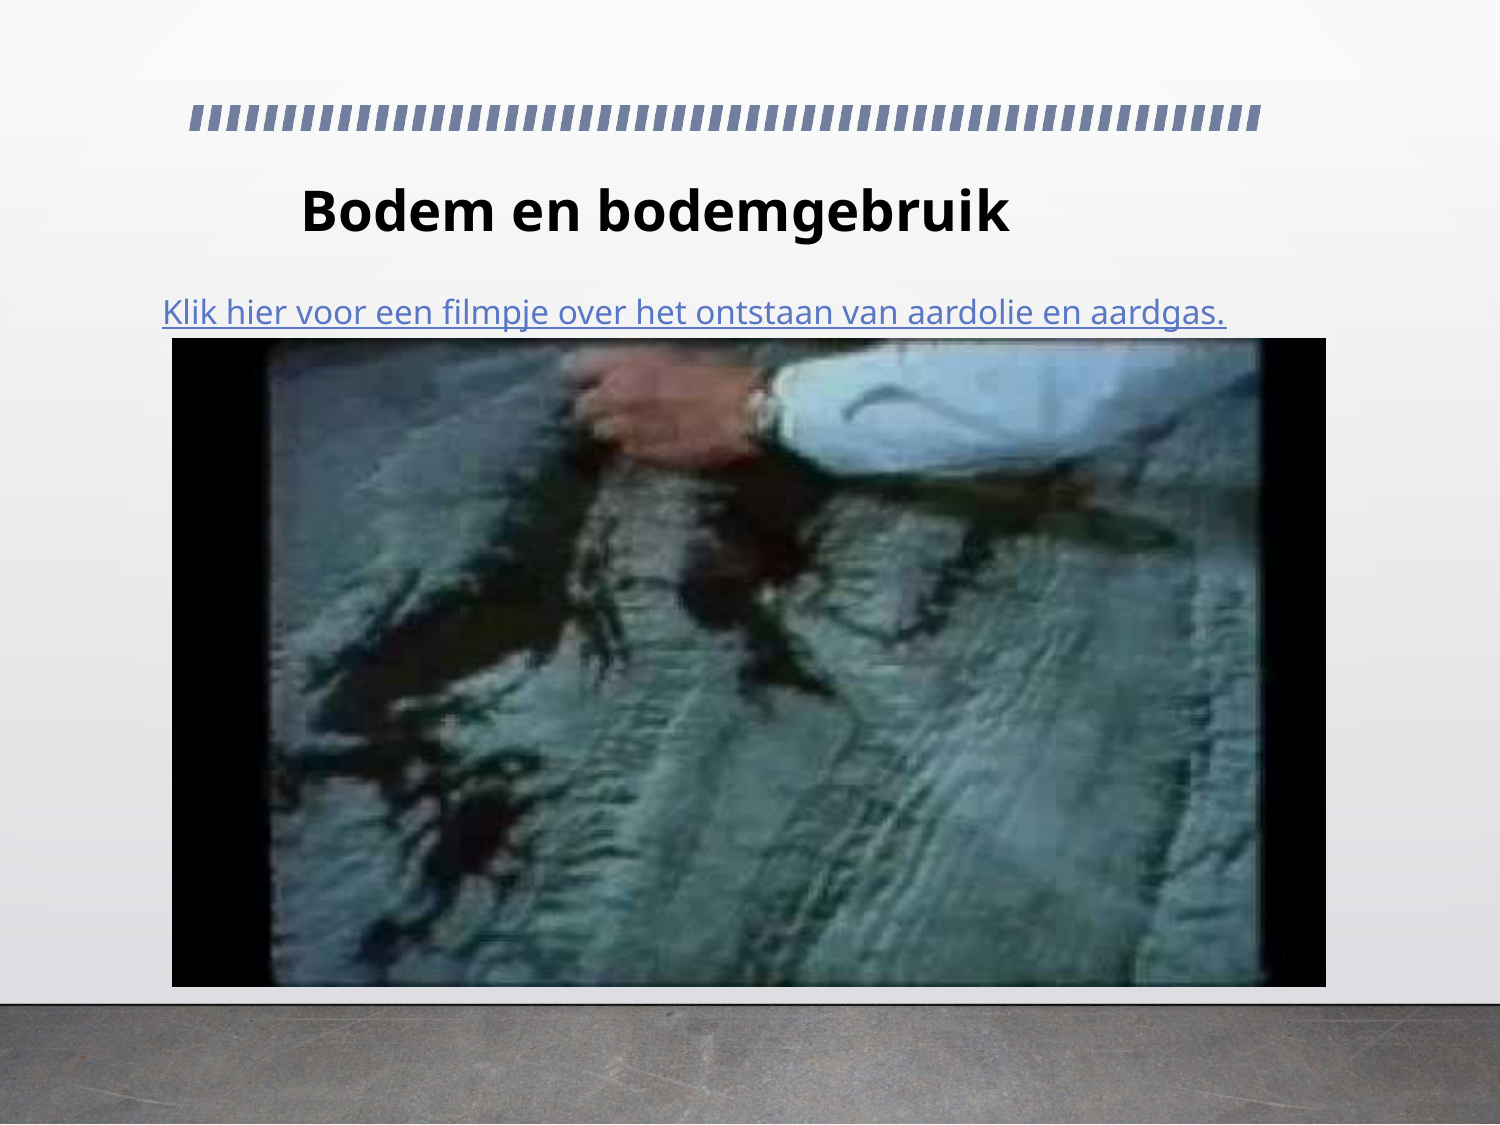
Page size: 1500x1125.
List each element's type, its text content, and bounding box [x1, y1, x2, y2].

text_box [170, 337, 1327, 988]
subtitle Klik hier voor een filmpje over het ontstaan van aardolie en aardgas. [110, 267, 1280, 894]
picture [0, 1004, 1500, 1124]
title Bodem en bodemgebruik [112, 101, 1199, 244]
